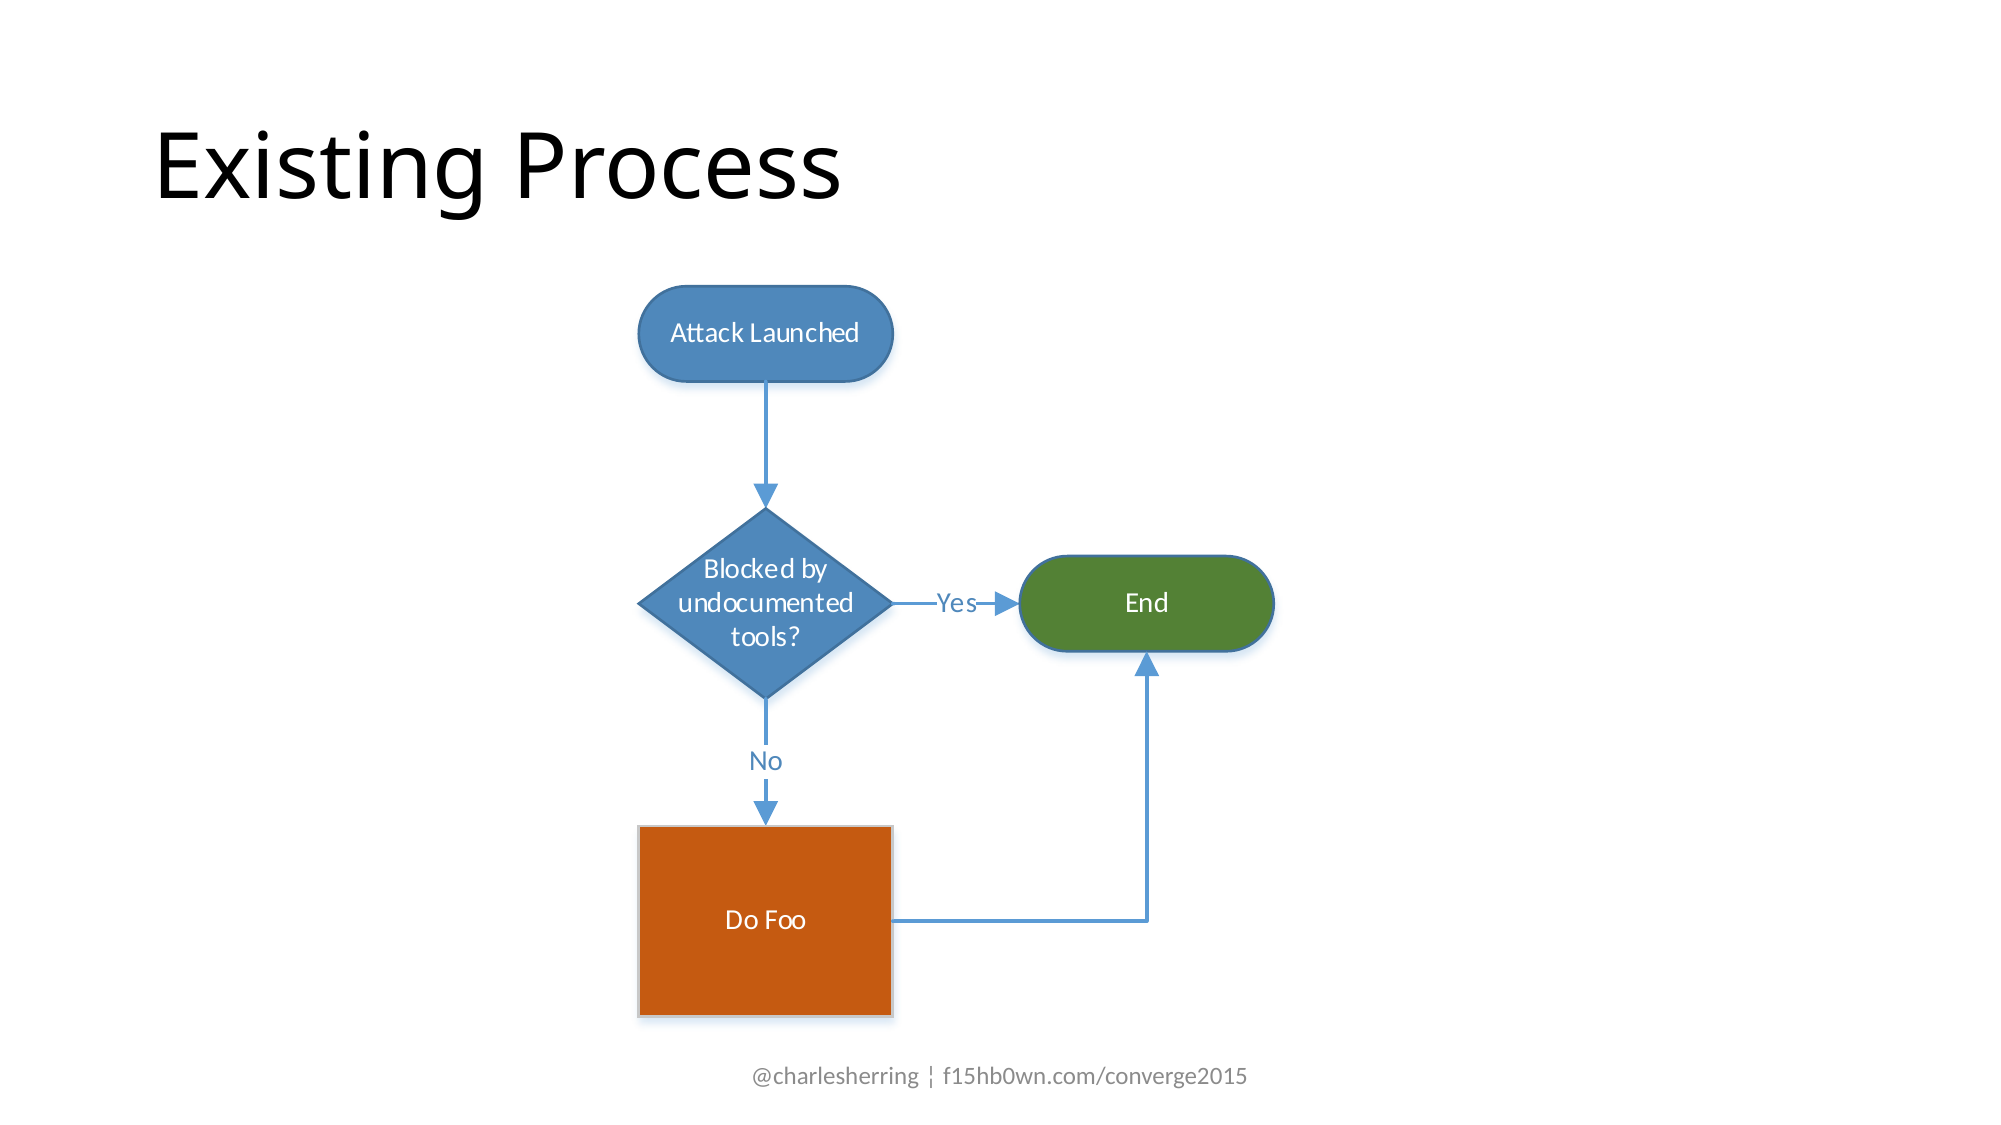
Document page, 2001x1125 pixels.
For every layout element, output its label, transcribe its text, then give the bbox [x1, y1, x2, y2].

title Existing Process [137, 59, 1863, 278]
footer @charlesherring ¦ f15hb0wn.com/converge2015 [137, 1044, 1863, 1105]
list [623, 277, 1288, 1037]
